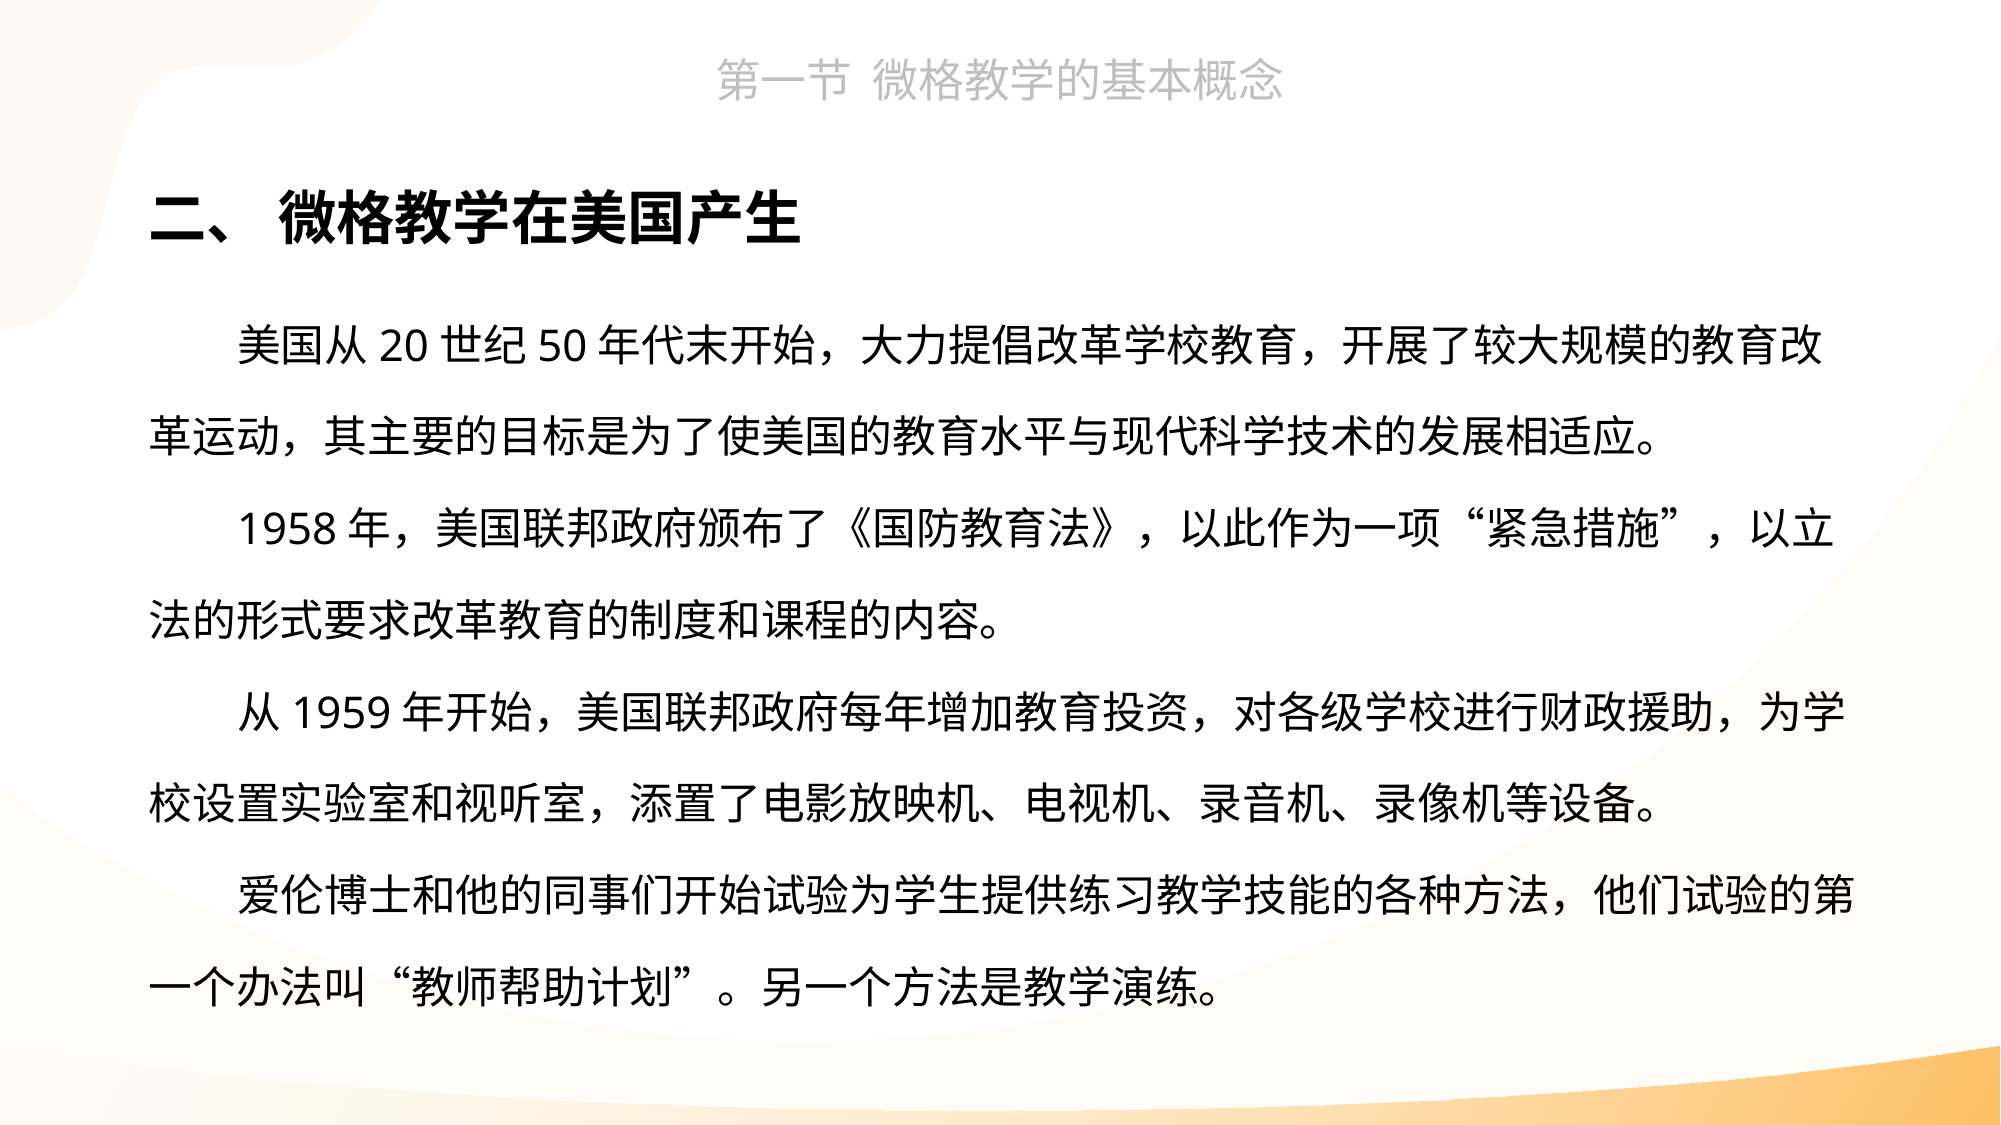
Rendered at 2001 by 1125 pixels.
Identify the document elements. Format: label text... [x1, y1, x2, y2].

text_box 二、 微格教学在美国产生 [133, 173, 1309, 259]
text_box 美国从20世纪50年代末开始，大力提倡改革学校教育，开展了较大规模的教育改革运动，其主要的目标是为了使美国的教育水平与现代科学技术的发展相适应。 1958年，美国联邦政府颁布了《国防教育法》，以此作为一项“紧急措施”，以立法的形式要求改革教育的制度和课程的内容。 从1959年开始，美国联邦政府每年增加教育投资，对各级学校进行财政援助，为学校设置实验室和视听室，添置了电影放映机、电视机、录音机、录像机等设备。 爱伦博士和他的同事们开始试验为学生提供练习教学技能的各种方法，他们试验的第一个办法叫“教师帮助计划”。另一个方法是教学演练。 [133, 270, 1880, 1020]
